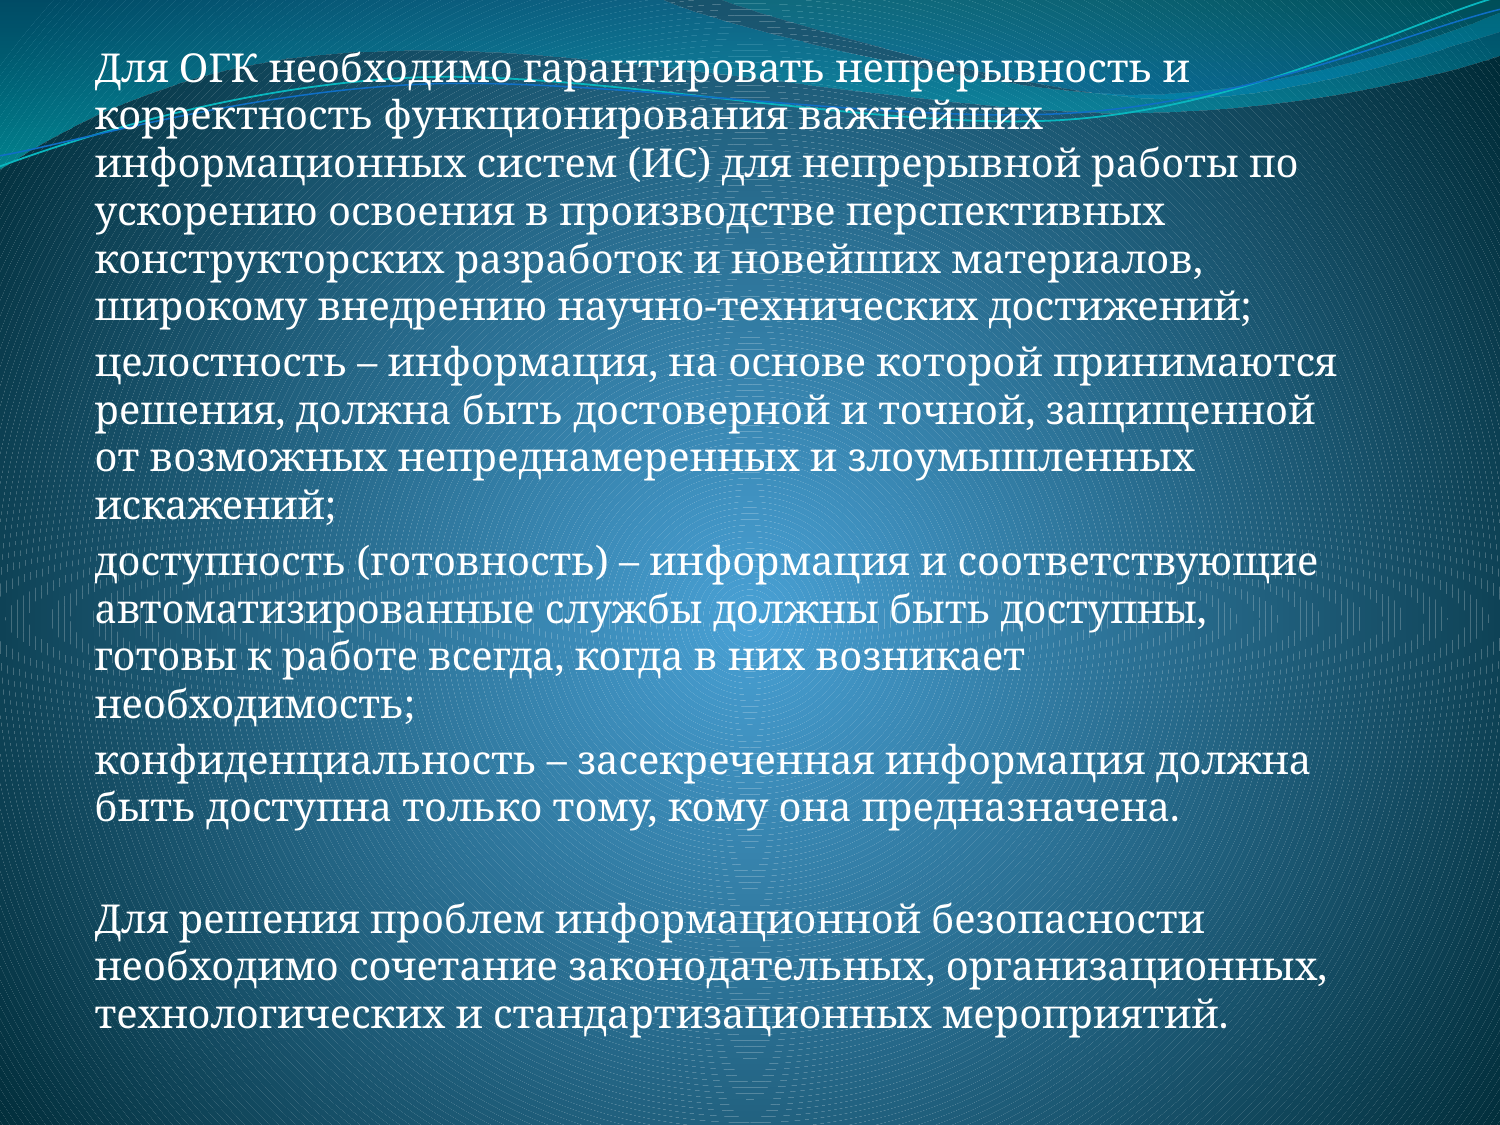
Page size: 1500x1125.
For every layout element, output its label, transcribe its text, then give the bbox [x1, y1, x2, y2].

list Для ОГК необходимо гарантировать непрерывность и корректность функционирования важнейших информационных систем (ИС) для непрерывной работы по ускорению освоения в производстве перспективных конструкторских разработок и новейших материалов, широкому внедрению научно-технических достижений; целостность – информация, на основе которой принимаются решения, должна быть достоверной и точной, защищенной от возможных непреднамеренных и злоумышленных искажений; доступность (готовность) – информация и соответствующие автоматизированные службы должны быть доступны, готовы к работе всегда, когда в них возникает необходимость; конфиденциальность – засекреченная информация должна быть доступна только тому, кому она предназначена. Для решения проблем информационной безопасности необходимо сочетание законодательных, организационных, технологических и стандартизационных мероприятий. [86, 35, 1362, 1055]
